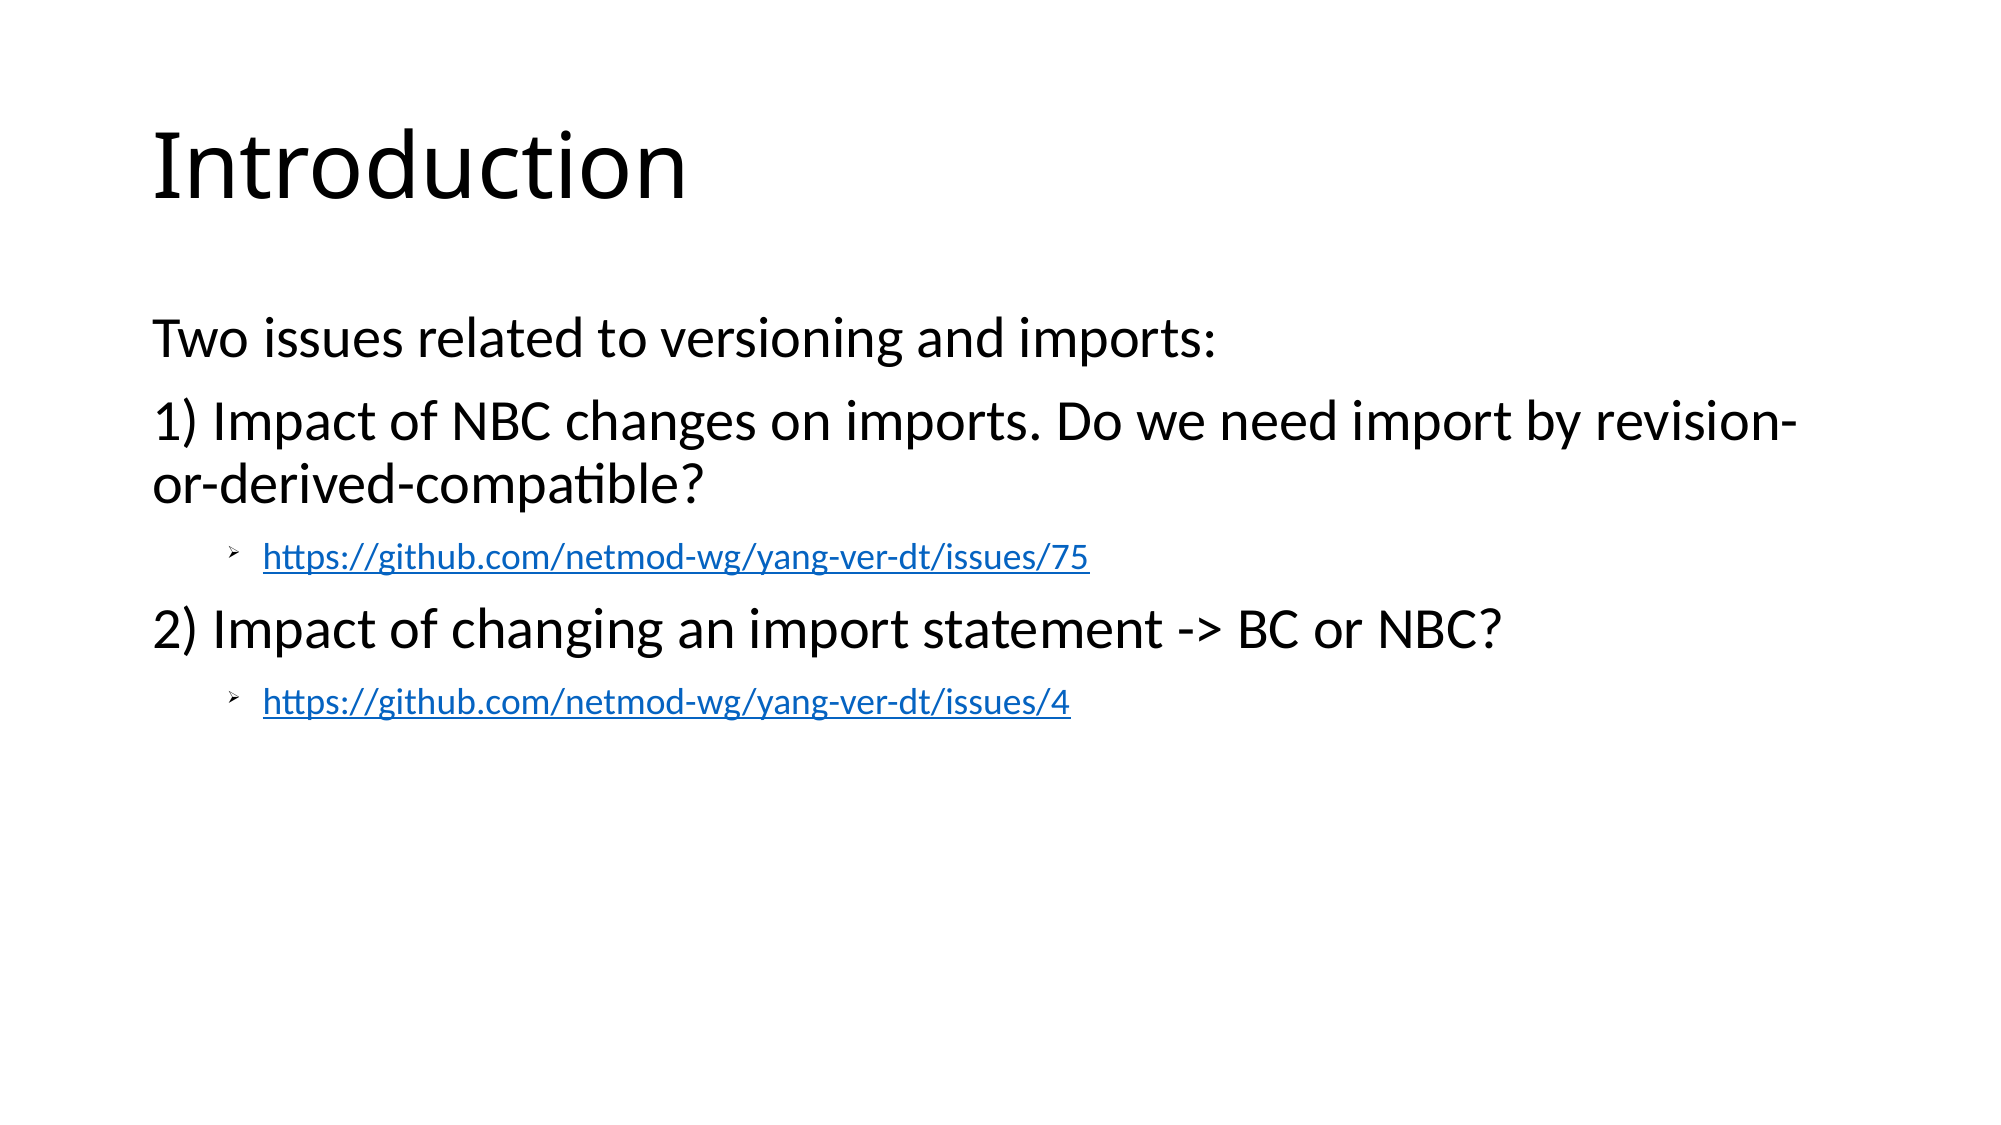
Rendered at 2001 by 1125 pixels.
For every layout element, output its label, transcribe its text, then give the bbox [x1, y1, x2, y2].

text_box Two issues related to versioning and imports: 1) Impact of NBC changes on imports. Do we need import by revision-or-derived-compatible? https://github.com/netmod-wg/yang-ver-dt/issues/75 2) Impact of changing an import statement -> BC or NBC? https://github.com/netmod-wg/yang-ver-dt/issues/4 [137, 299, 1863, 1013]
text_box Introduction [137, 59, 1863, 277]
